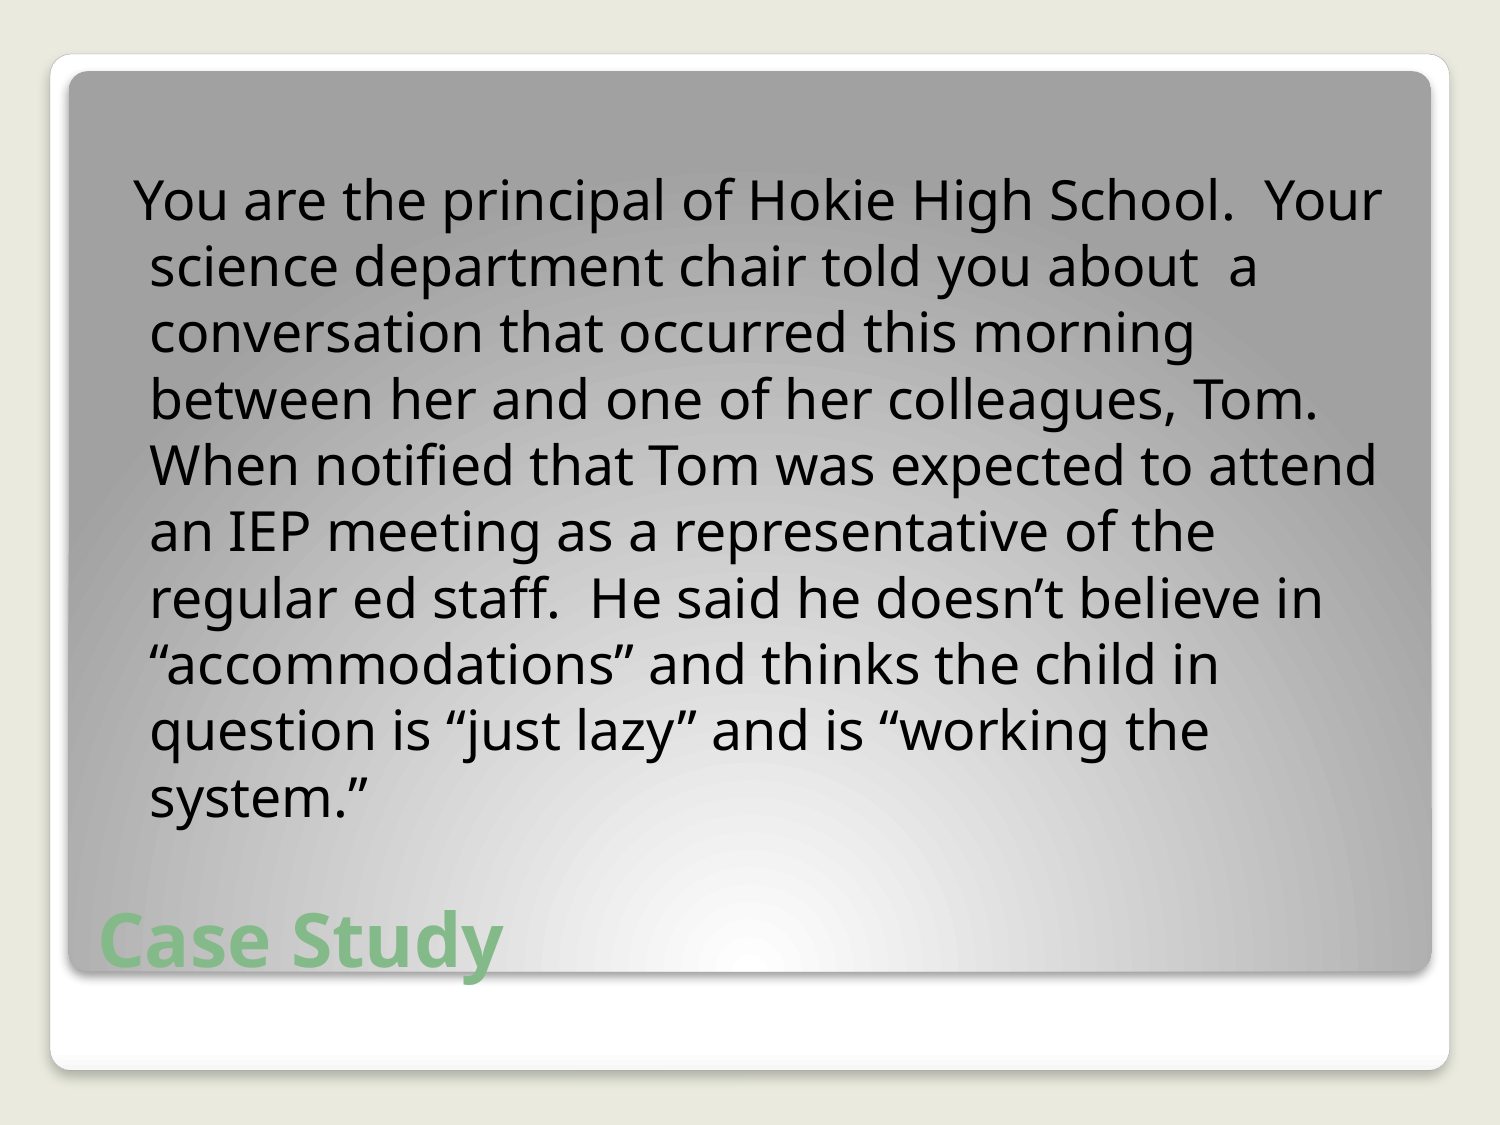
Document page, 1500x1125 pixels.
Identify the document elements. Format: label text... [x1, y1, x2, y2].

list You are the principal of Hokie High School. Your science department chair told you about a conversation that occurred this morning between her and one of her colleagues, Tom. When notified that Tom was expected to attend an IEP meeting as a representative of the regular ed staff. He said he doesn’t believe in “accommodations” and thinks the child in question is “just lazy” and is “working the system.” [75, 149, 1418, 837]
title Case Study [82, 817, 1425, 990]
